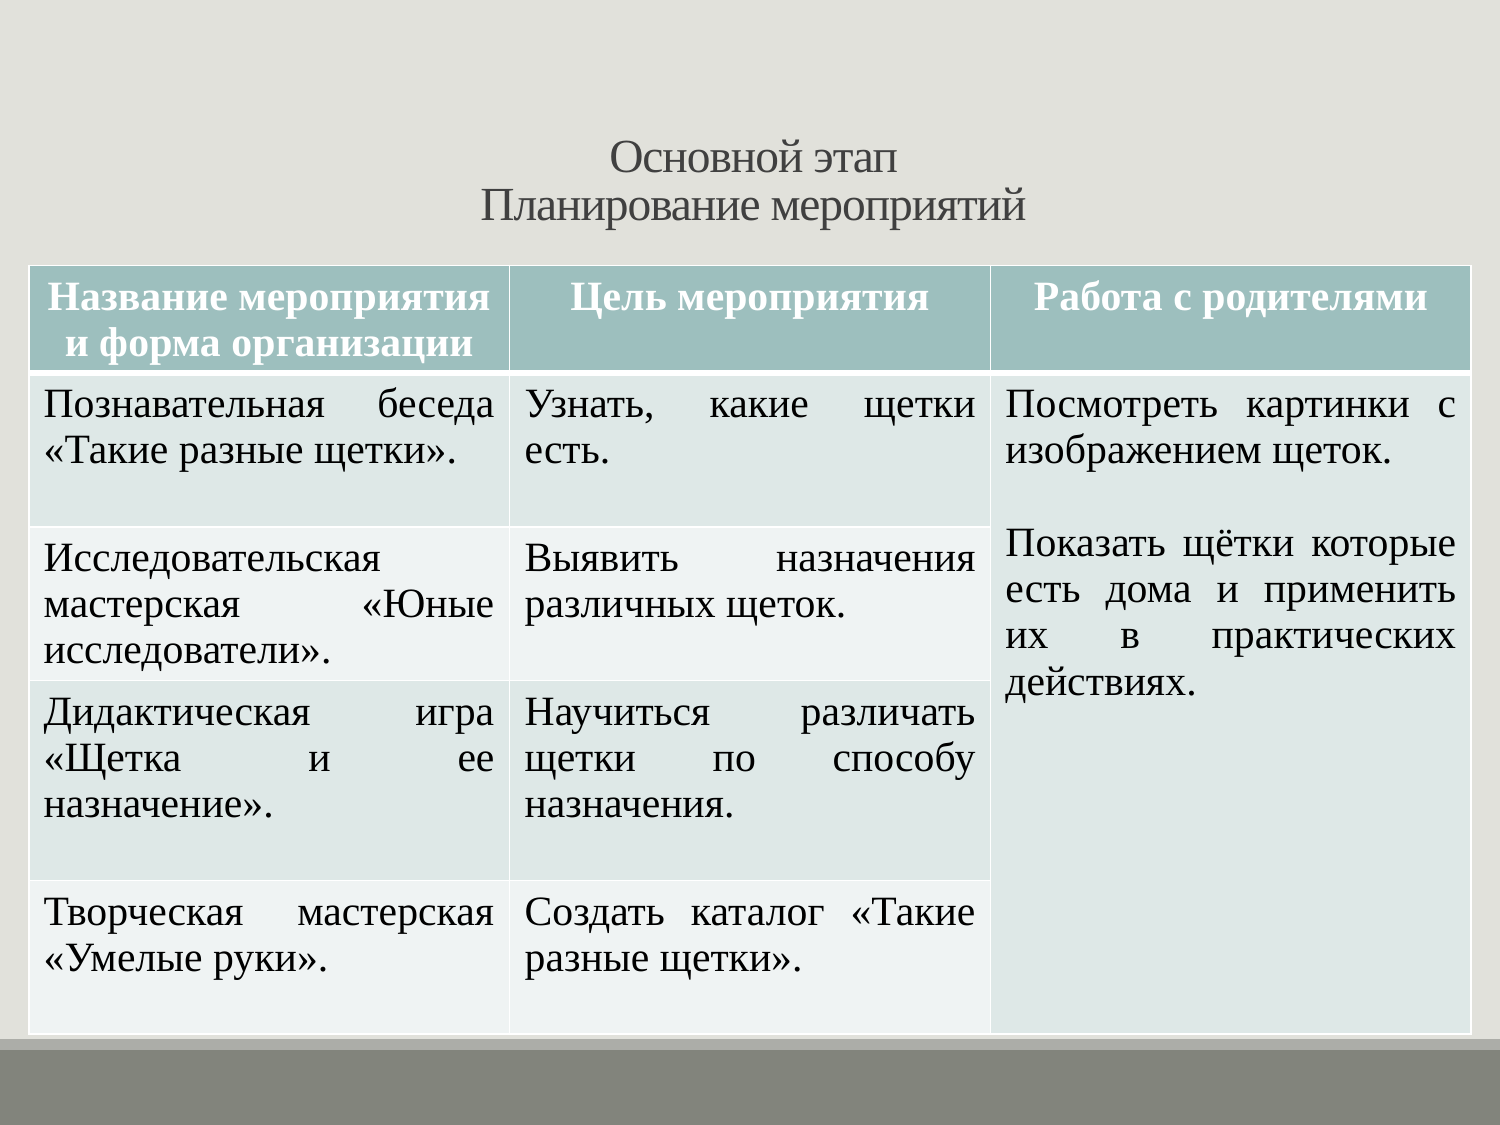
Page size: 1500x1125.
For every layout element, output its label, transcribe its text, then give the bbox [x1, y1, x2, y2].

table_cell Узнать, какие щетки есть. [510, 376, 990, 526]
table_cell Выявить назначения различных щеток. [510, 528, 990, 680]
table_cell Исследовательская мастерская «Юные исследователи». [30, 528, 509, 680]
table_header Работа с родителями [991, 266, 1470, 370]
table_cell Посмотреть картинки с изображением щеток. Показать щётки которые есть дома и применить их в практических действиях. [991, 376, 1470, 1033]
table_cell Познавательная беседа «Такие разные щетки». [30, 376, 509, 526]
table_cell Создать каталог «Такие разные щетки». [510, 881, 990, 1033]
table_cell Научиться различать щетки по способу назначения. [510, 681, 990, 880]
table_header Цель мероприятия [510, 266, 990, 370]
table_header Название мероприятия и форма организации [30, 266, 509, 370]
table_cell Дидактическая игра «Щетка и ее назначение». [30, 681, 509, 880]
table_cell Творческая мастерская «Умелые руки». [30, 881, 509, 1033]
title Основной этап Планирование мероприятий [135, 124, 1373, 238]
